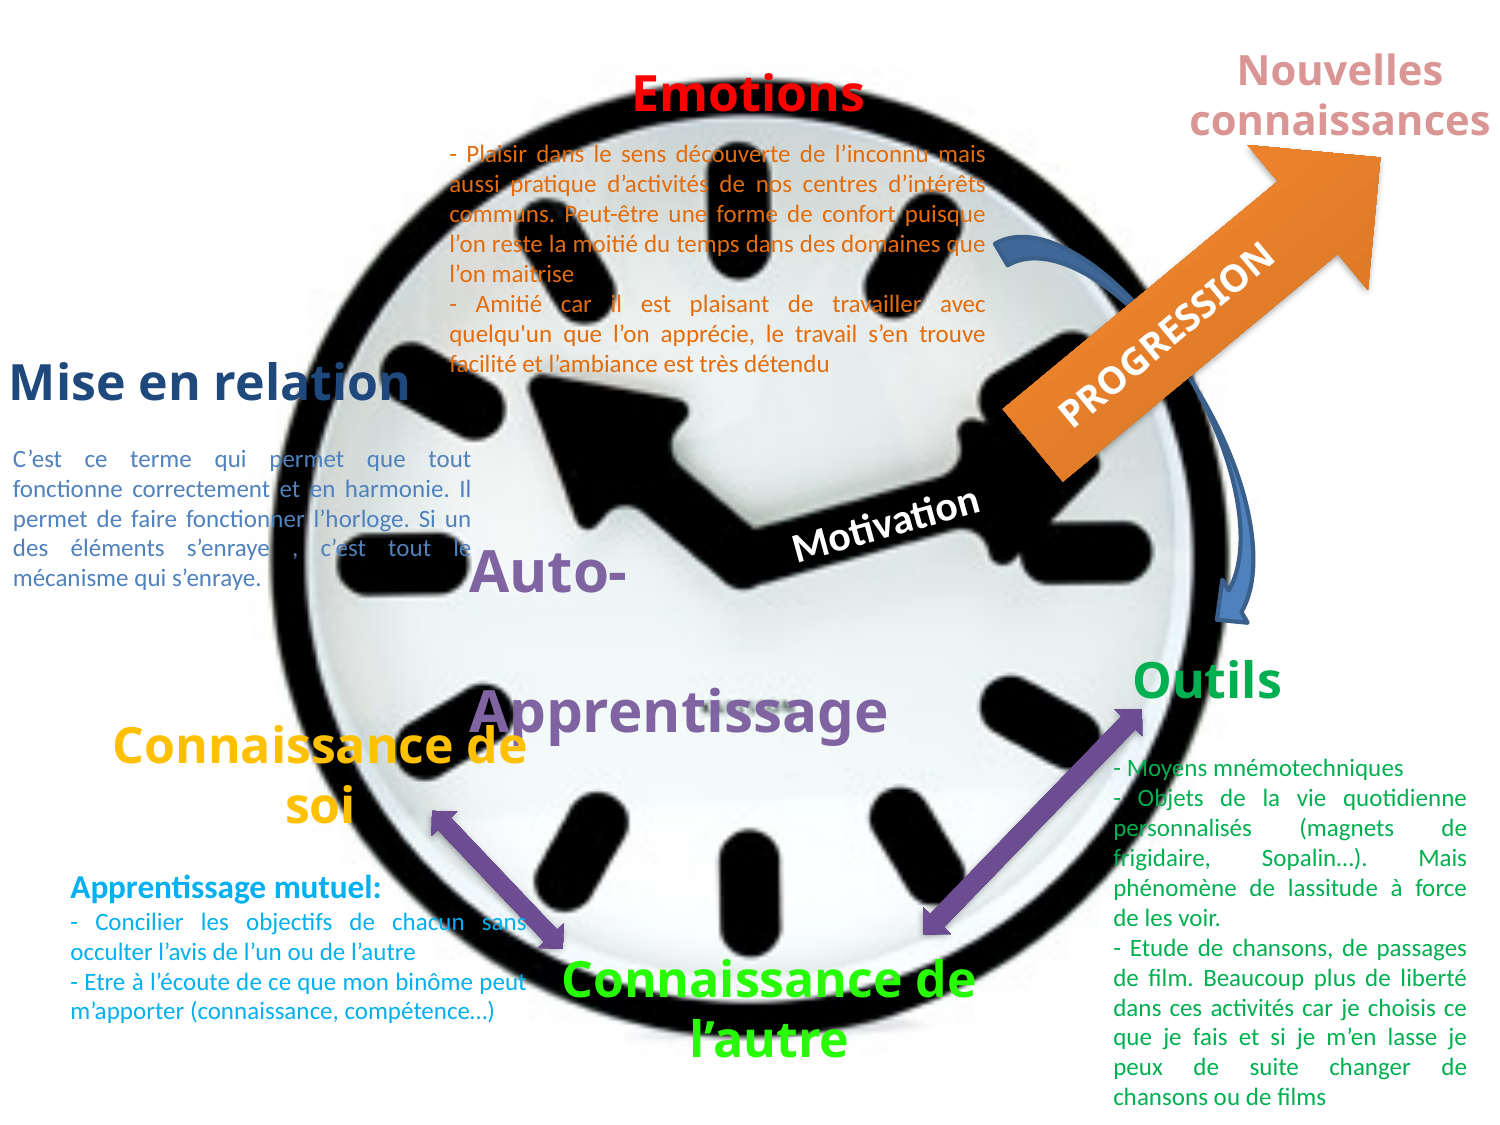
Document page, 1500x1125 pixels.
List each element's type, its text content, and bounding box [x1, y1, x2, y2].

text_box C’est ce terme qui permet que tout fonctionne correctement et en harmonie. Il permet de faire fonctionner l’horloge. Si un des éléments s’enraye , c’est tout le mécanisme qui s’enraye. [0, 434, 147, 600]
text_box Mise en relation [0, 342, 147, 418]
text_box Nouvelles connaissances [1343, 36, 1500, 152]
text_box Connaissance de soi [96, 706, 147, 841]
text_box Apprentissage mutuel: - Concilier les objectifs de chacun sans occulter l’avis de l’un ou de l’autre - Etre à l’écoute de ce que mon binôme peut m’apporter (connaissance, compétence…) [55, 857, 147, 1033]
picture [152, 4, 1338, 1125]
text_box [1343, 153, 1381, 291]
text_box - Moyens mnémotechniques - Objets de la vie quotidienne personnalisés (magnets de frigidaire, Sopalin…). Mais phénomène de lassitude à force de les voir. - Etude de chansons, de passages de film. Beaucoup plus de liberté dans ces activités car je choisis ce que je fais et si je m’en lasse je peux de suite changer de chansons ou de films [1343, 744, 1483, 1119]
